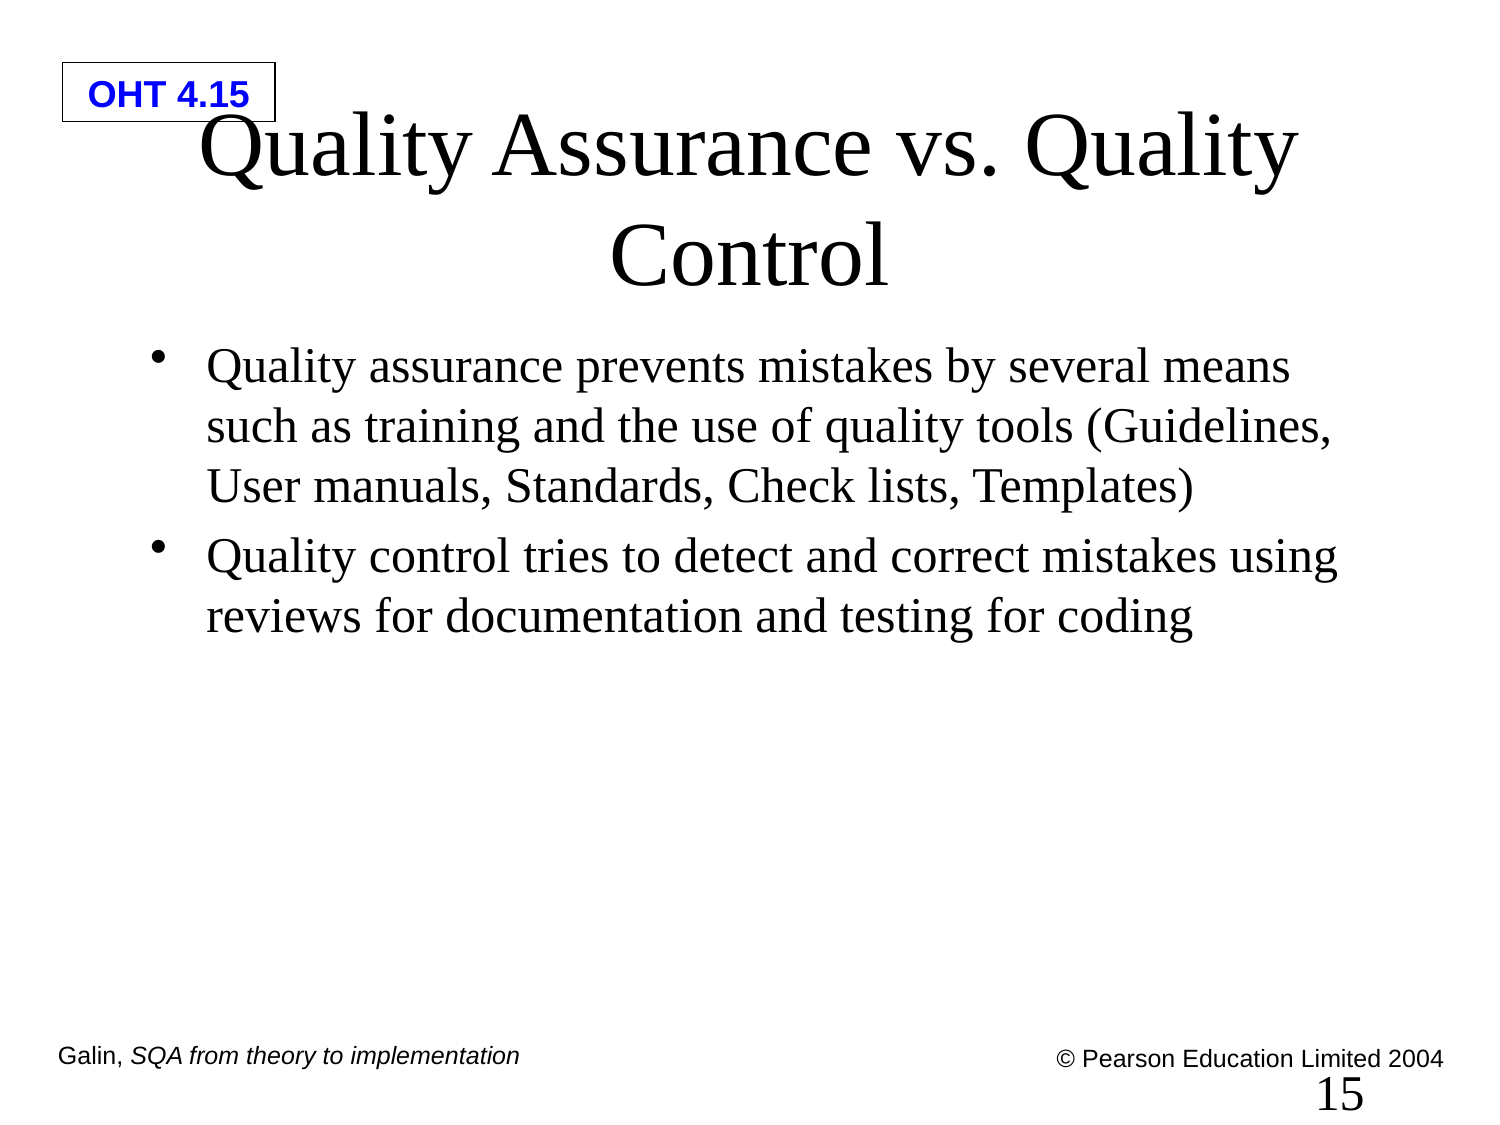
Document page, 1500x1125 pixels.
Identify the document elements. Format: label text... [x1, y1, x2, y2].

title Quality Assurance vs. Quality Control [112, 99, 1388, 288]
slide_number 15 [1299, 1052, 1425, 1113]
list Quality assurance prevents mistakes by several means such as training and the use of quality tools (Guidelines, User manuals, Standards, Check lists, Templates) Quality control tries to detect and correct mistakes using reviews for documentation and testing for coding [112, 324, 1388, 1001]
